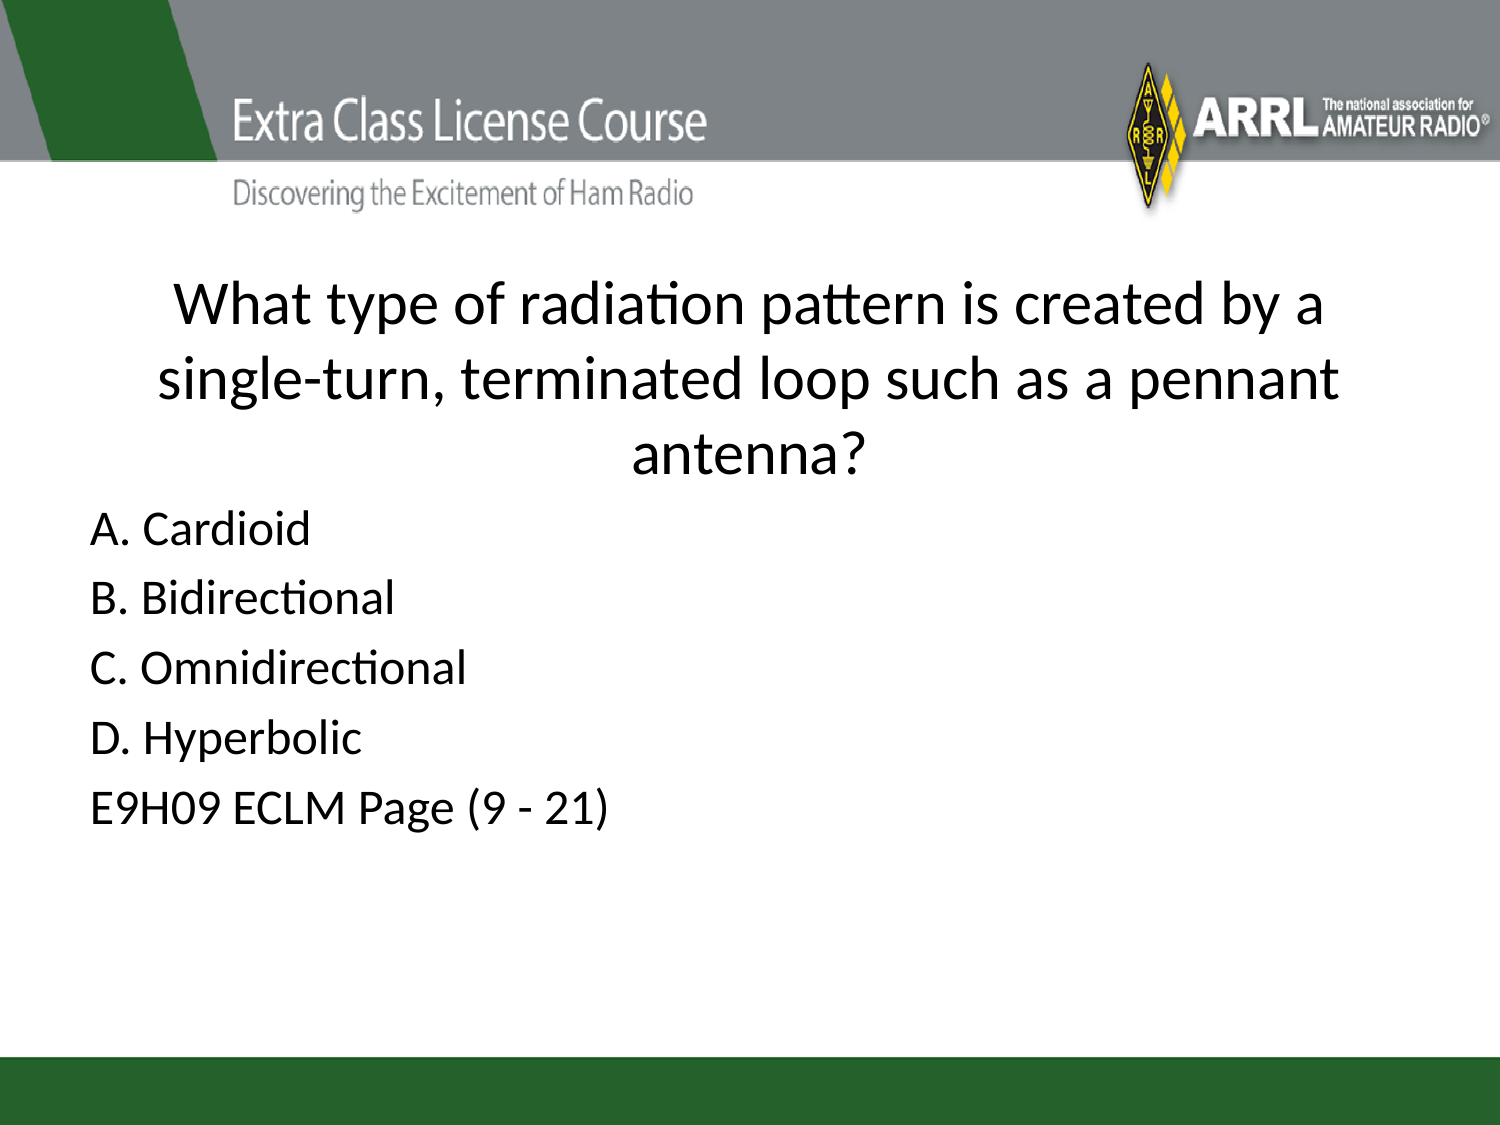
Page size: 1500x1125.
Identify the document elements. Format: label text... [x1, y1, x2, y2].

picture [0, 0, 1500, 1125]
title What type of radiation pattern is created by a single-turn, terminated loop such as a pennant antenna? [75, 254, 1425, 435]
list A. Cardioid B. Bidirectional C. Omnidirectional D. Hyperbolic E9H09 ECLM Page (9 - 21) [75, 487, 1425, 1005]
